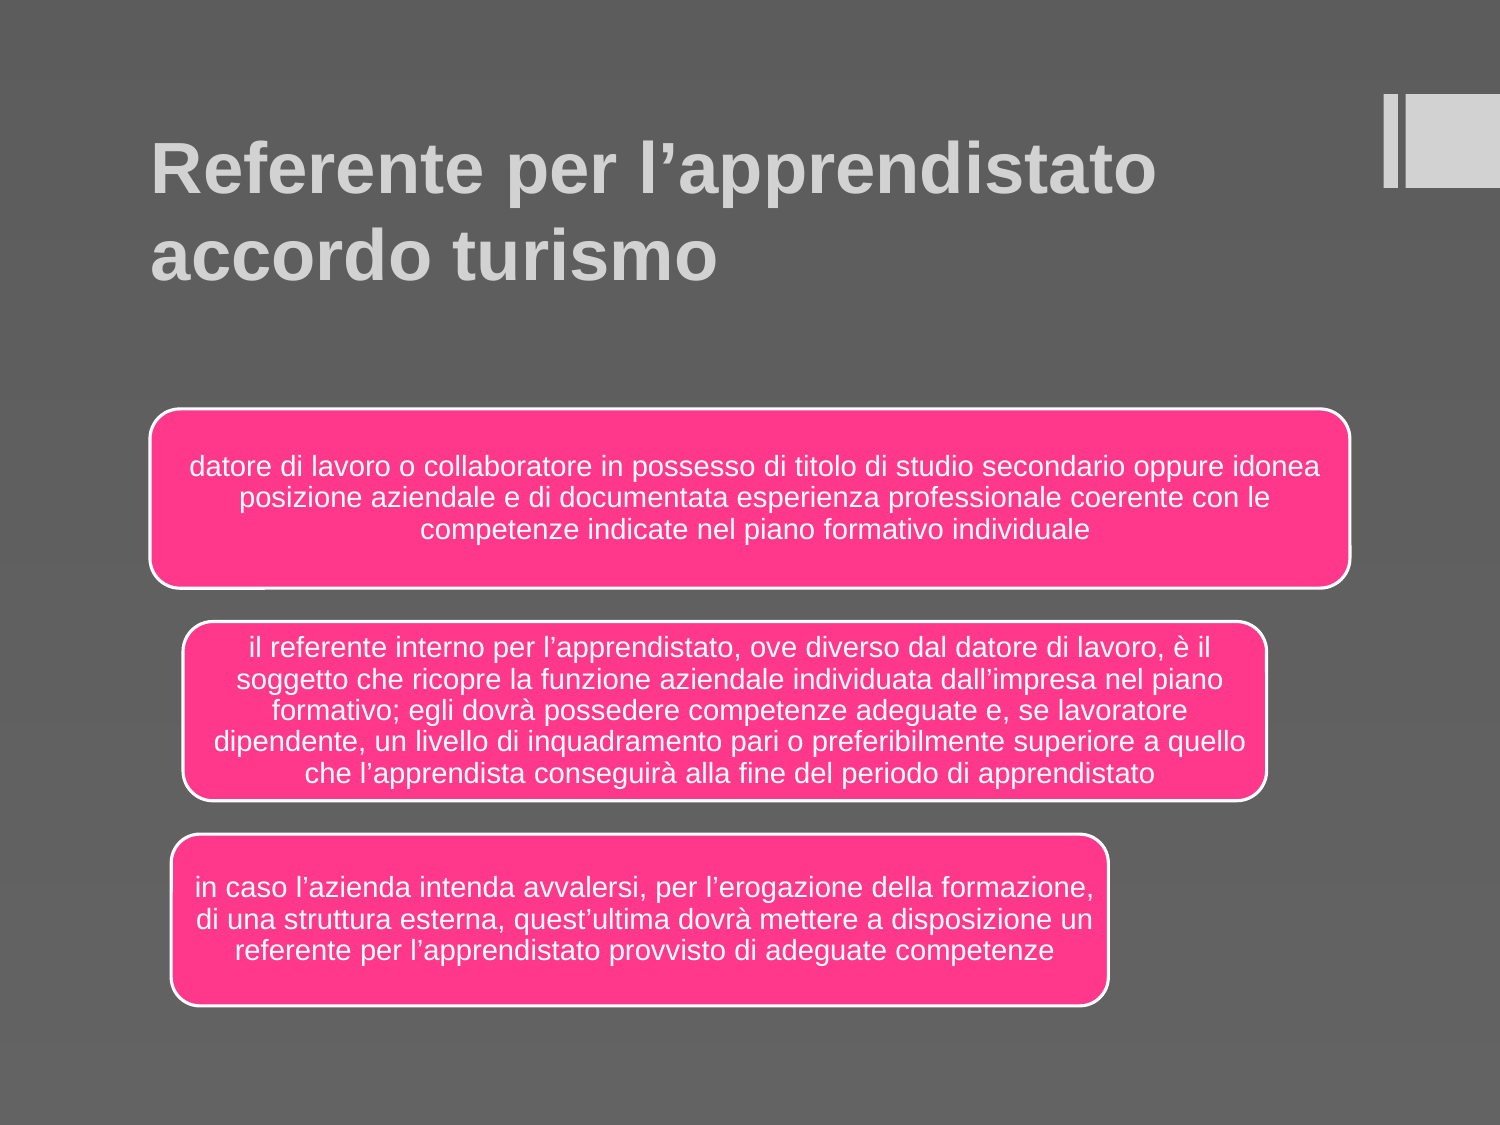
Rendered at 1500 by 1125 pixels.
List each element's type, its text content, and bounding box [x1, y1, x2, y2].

title Referente per l’apprendistato accordo turismo [135, 113, 1336, 303]
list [149, 325, 1351, 1036]
